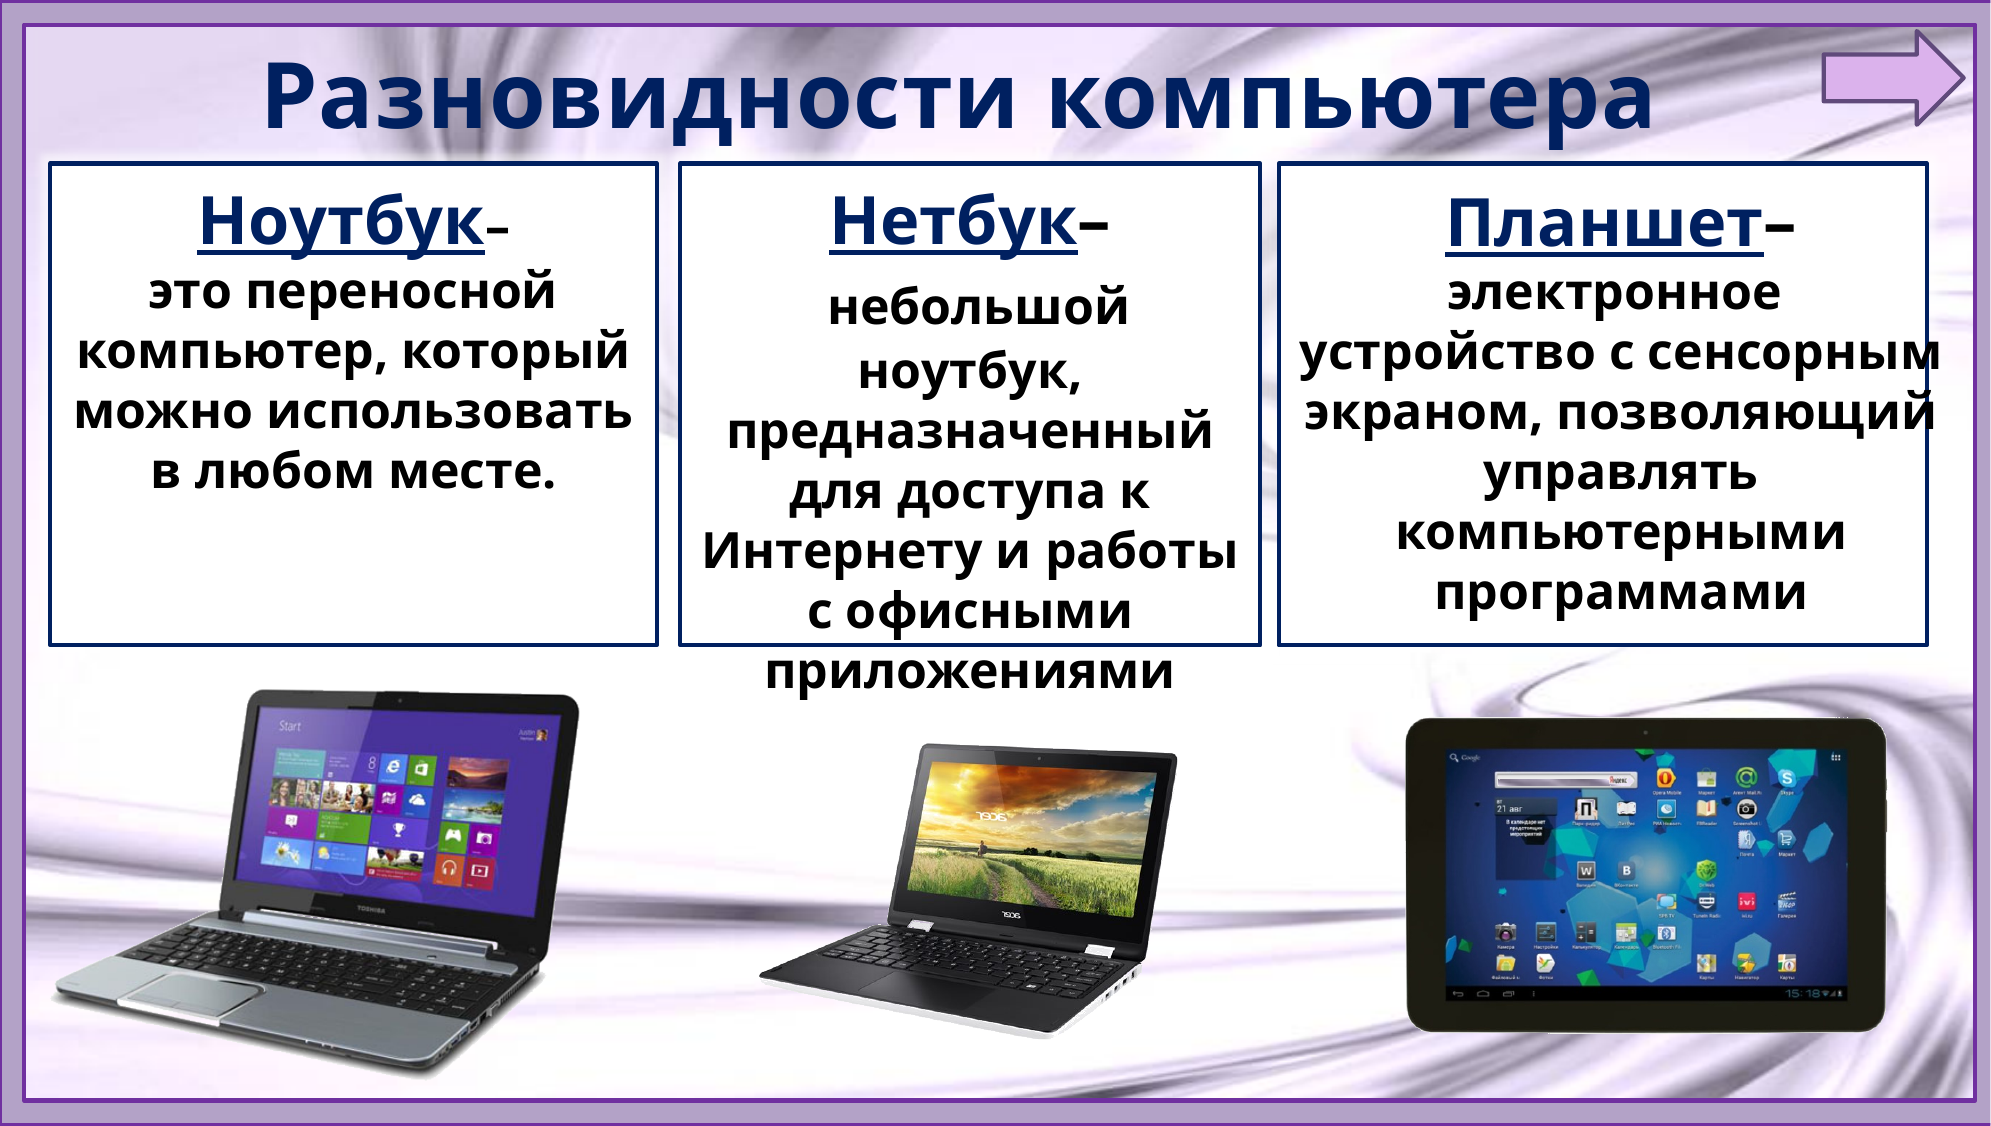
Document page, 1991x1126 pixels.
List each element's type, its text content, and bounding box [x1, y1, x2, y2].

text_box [1278, 163, 1964, 646]
picture [26, 27, 1973, 1107]
text_box [1821, 29, 1966, 127]
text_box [50, 163, 658, 646]
text_box Разновидности компьютера [218, 29, 1701, 155]
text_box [679, 163, 1261, 712]
